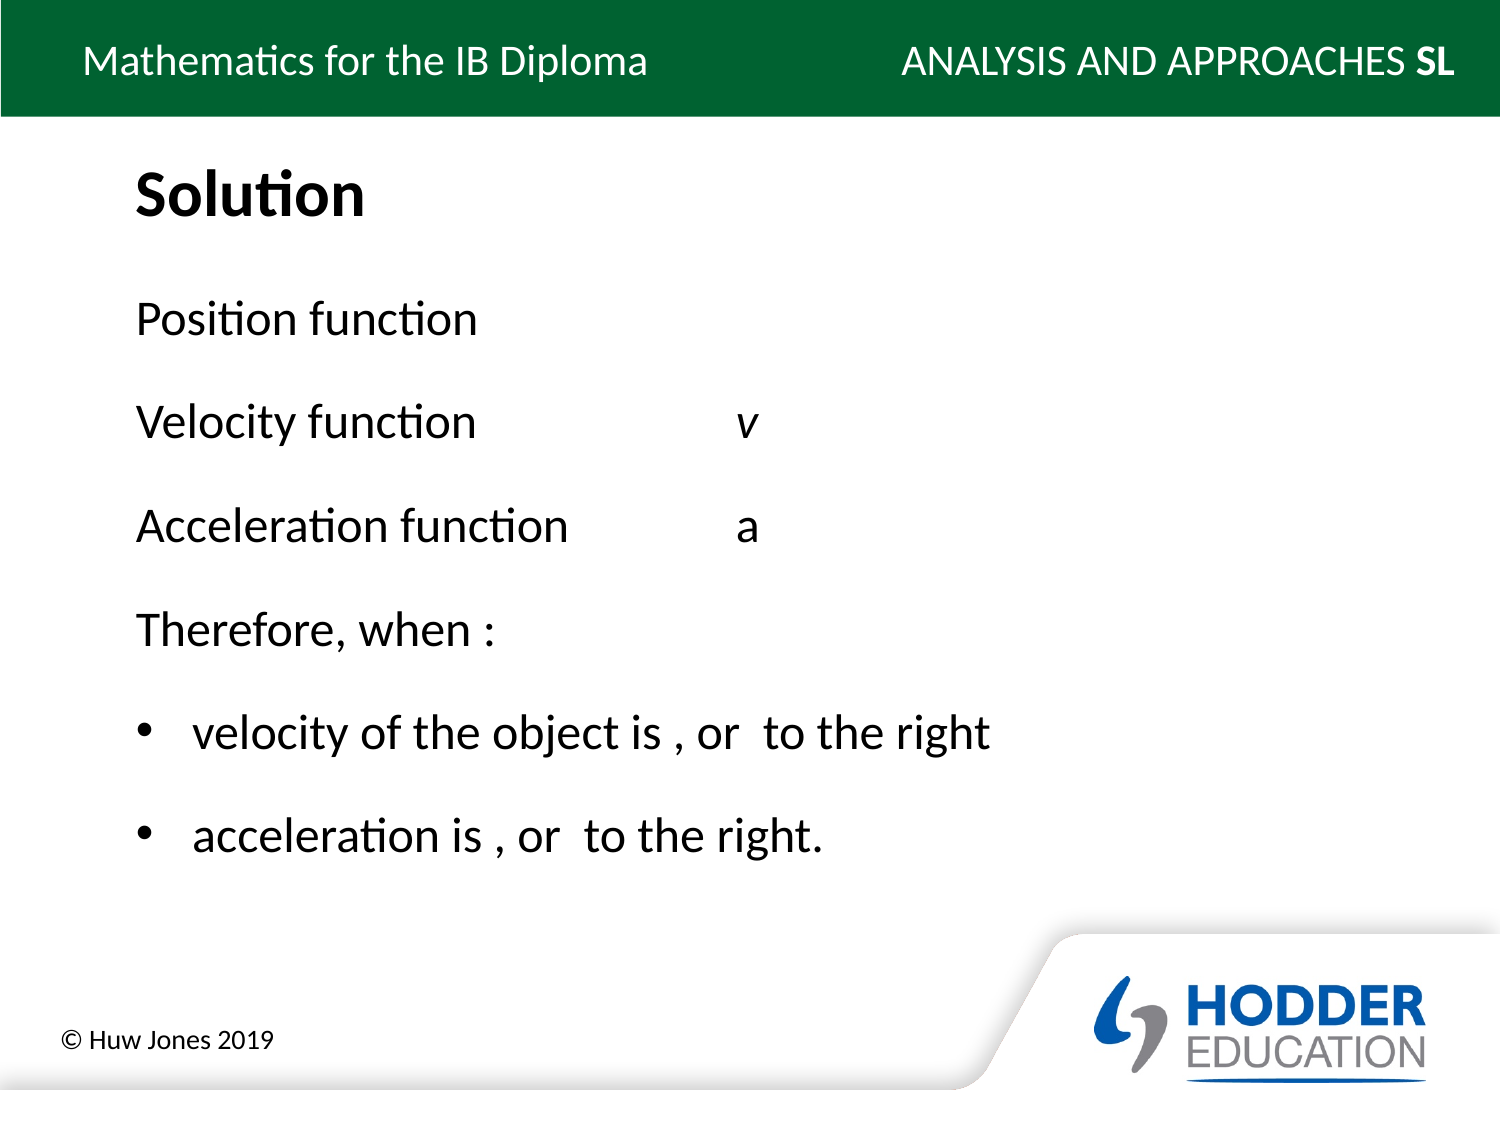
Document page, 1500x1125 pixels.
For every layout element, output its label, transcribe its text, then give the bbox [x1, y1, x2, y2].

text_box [0, 898, 1500, 1125]
text_box Solution [135, 149, 1260, 230]
text_box Mathematics for the IB Diploma ANALYSIS AND APPROACHES SL [0, 0, 1500, 118]
